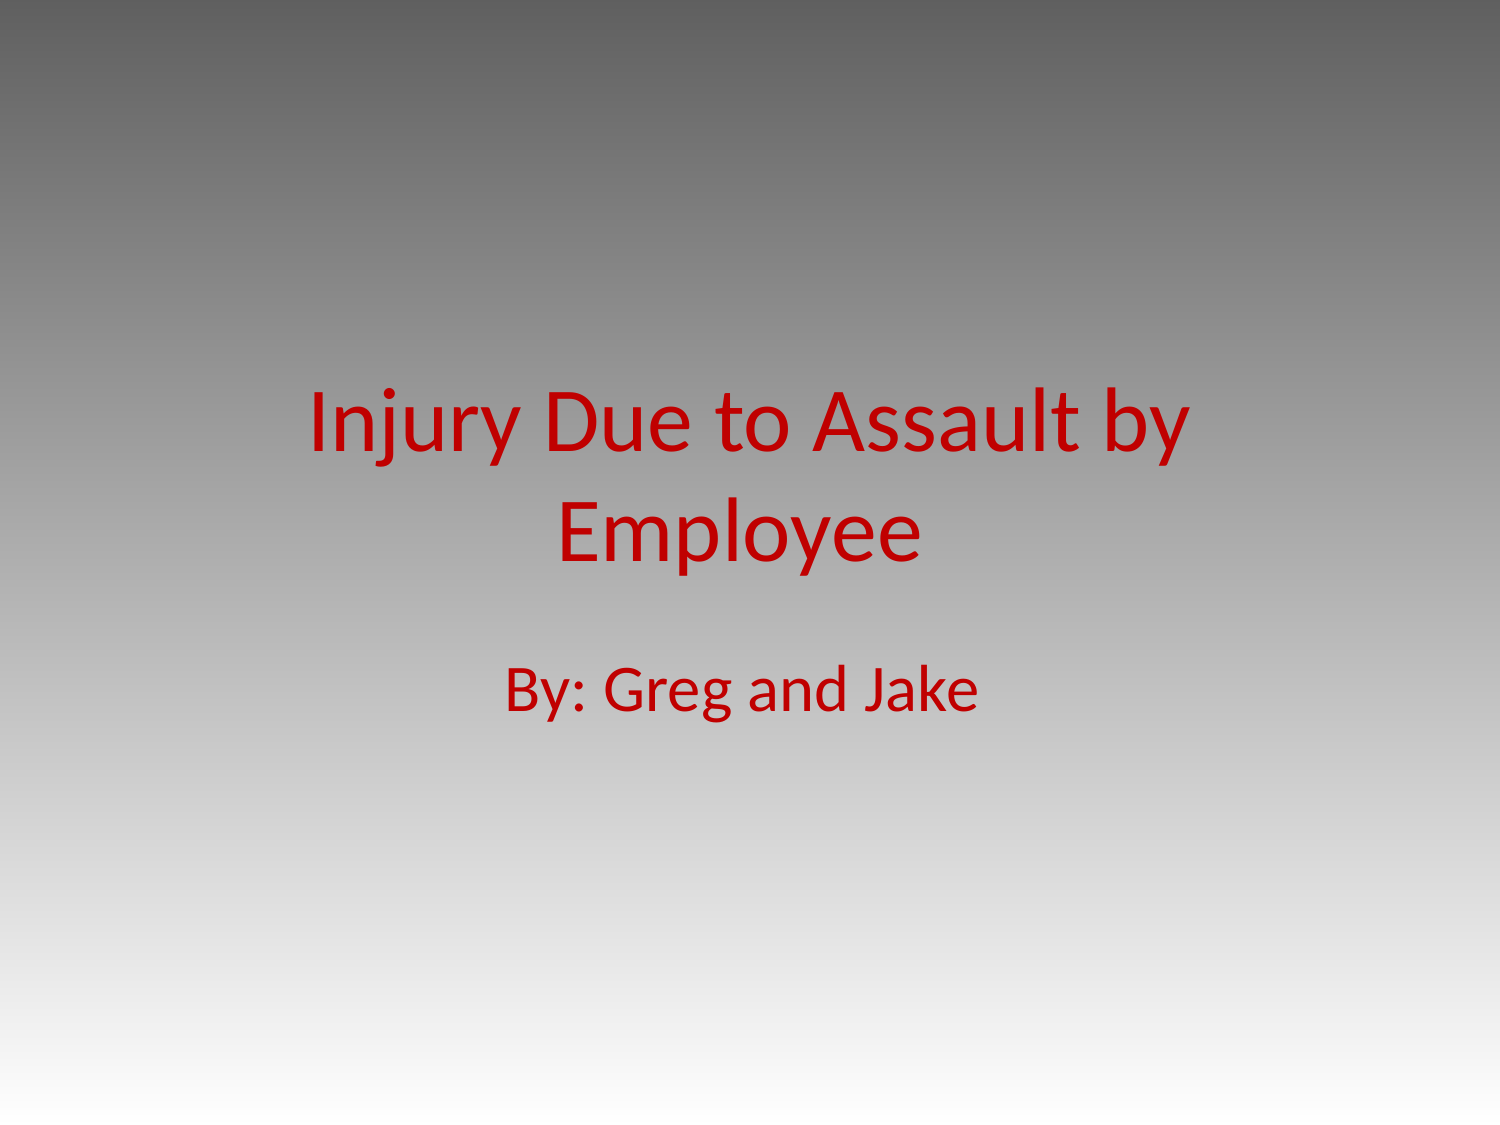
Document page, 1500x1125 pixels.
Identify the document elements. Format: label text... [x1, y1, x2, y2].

title Injury Due to Assault by Employee [112, 349, 1388, 591]
subtitle By: Greg and Jake [225, 637, 1275, 925]
